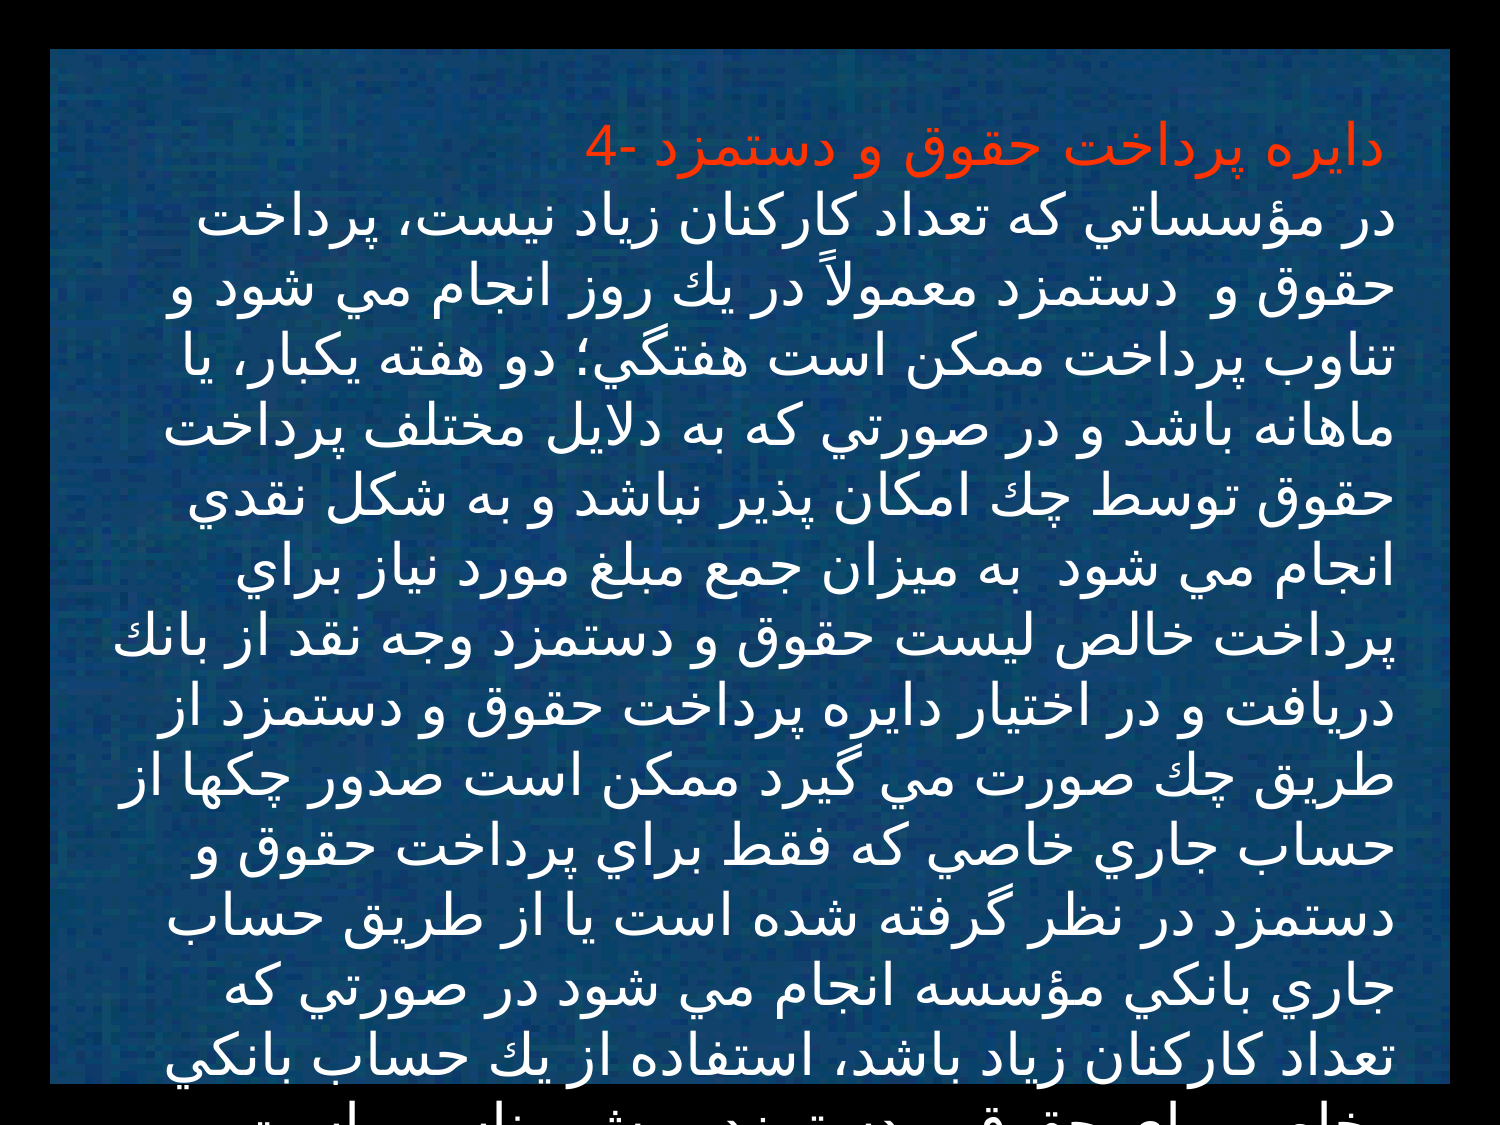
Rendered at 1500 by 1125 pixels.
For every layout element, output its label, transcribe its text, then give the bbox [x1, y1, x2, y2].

picture [49, 49, 1451, 1084]
text_box 4- دايره پرداخت حقوق و دستمزد در مؤسساتي كه تعداد كاركنان زياد نيست، پرداخت حقوق و دستمزد معمولاً در يك روز انجام مي شود و تناوب پرداخت ممكن است هفتگي؛ دو هفته يكبار، يا ماهانه باشد و در صورتي كه به دلايل مختلف پرداخت حقوق توسط چك امكان پذير نباشد و به شكل نقدي انجام مي شود به ميزان جمع مبلغ مورد نياز براي پرداخت خالص ليست حقوق و دستمزد وجه نقد از بانك دريافت و در اختيار دايره پرداخت حقوق و دستمزد از طريق چك صورت مي گيرد ممكن است صدور چكها از حساب جاري خاصي كه فقط براي پرداخت حقوق و دستمزد در نظر گرفته شده است يا از طريق حساب جاري بانكي مؤسسه انجام مي شود در صورتي كه تعداد كاركنان زياد باشد، استفاده از يك حساب بانكي خاص براي حقوق و دستمزد روش مناسبي است. [87, 1093, 1413, 1125]
